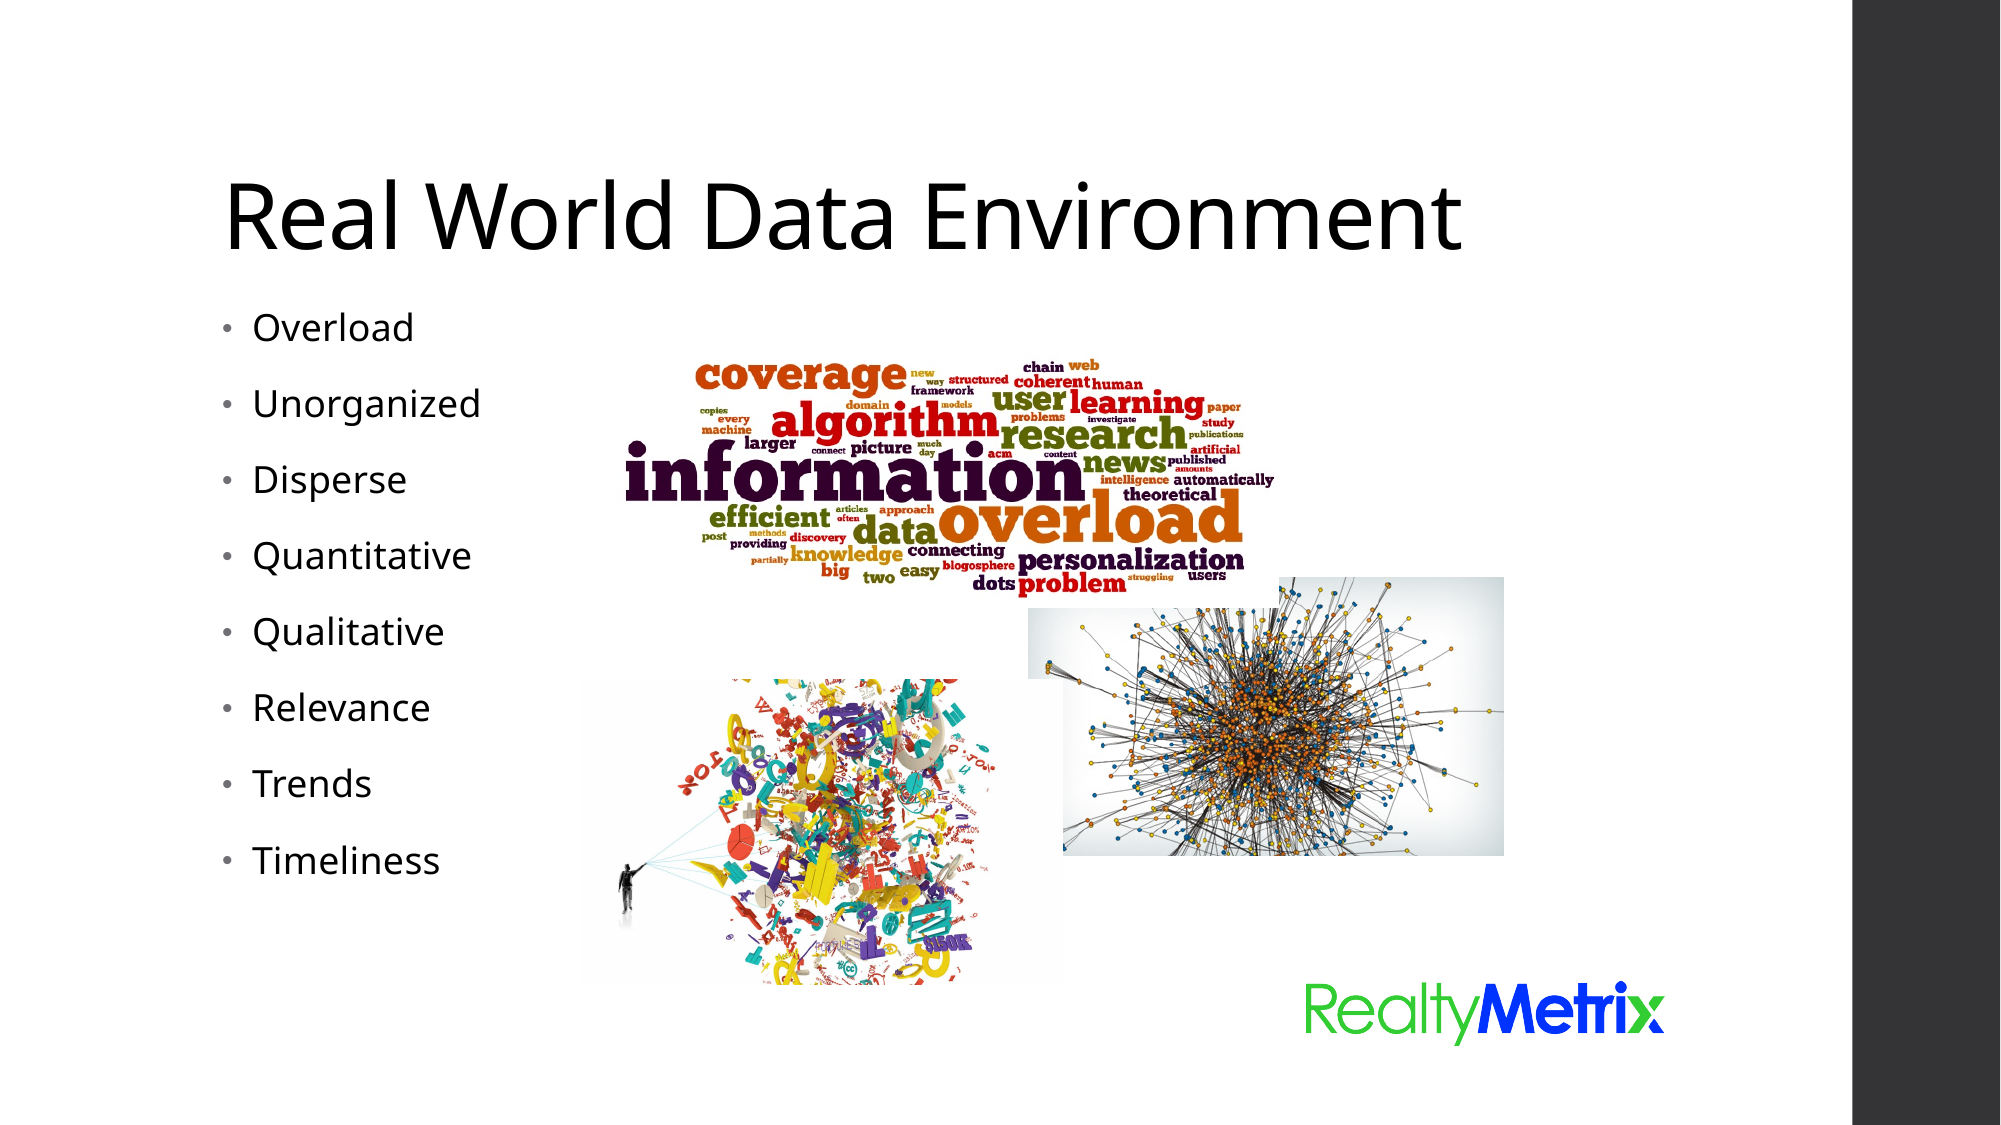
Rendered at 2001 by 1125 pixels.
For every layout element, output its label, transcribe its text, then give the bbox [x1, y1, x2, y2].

picture [580, 349, 1504, 986]
title Real World Data Environment [206, 60, 1797, 278]
picture [1306, 981, 1666, 1046]
list Overload Unorganized Disperse Quantitative Qualitative Relevance Trends Timeliness [206, 299, 1617, 1014]
